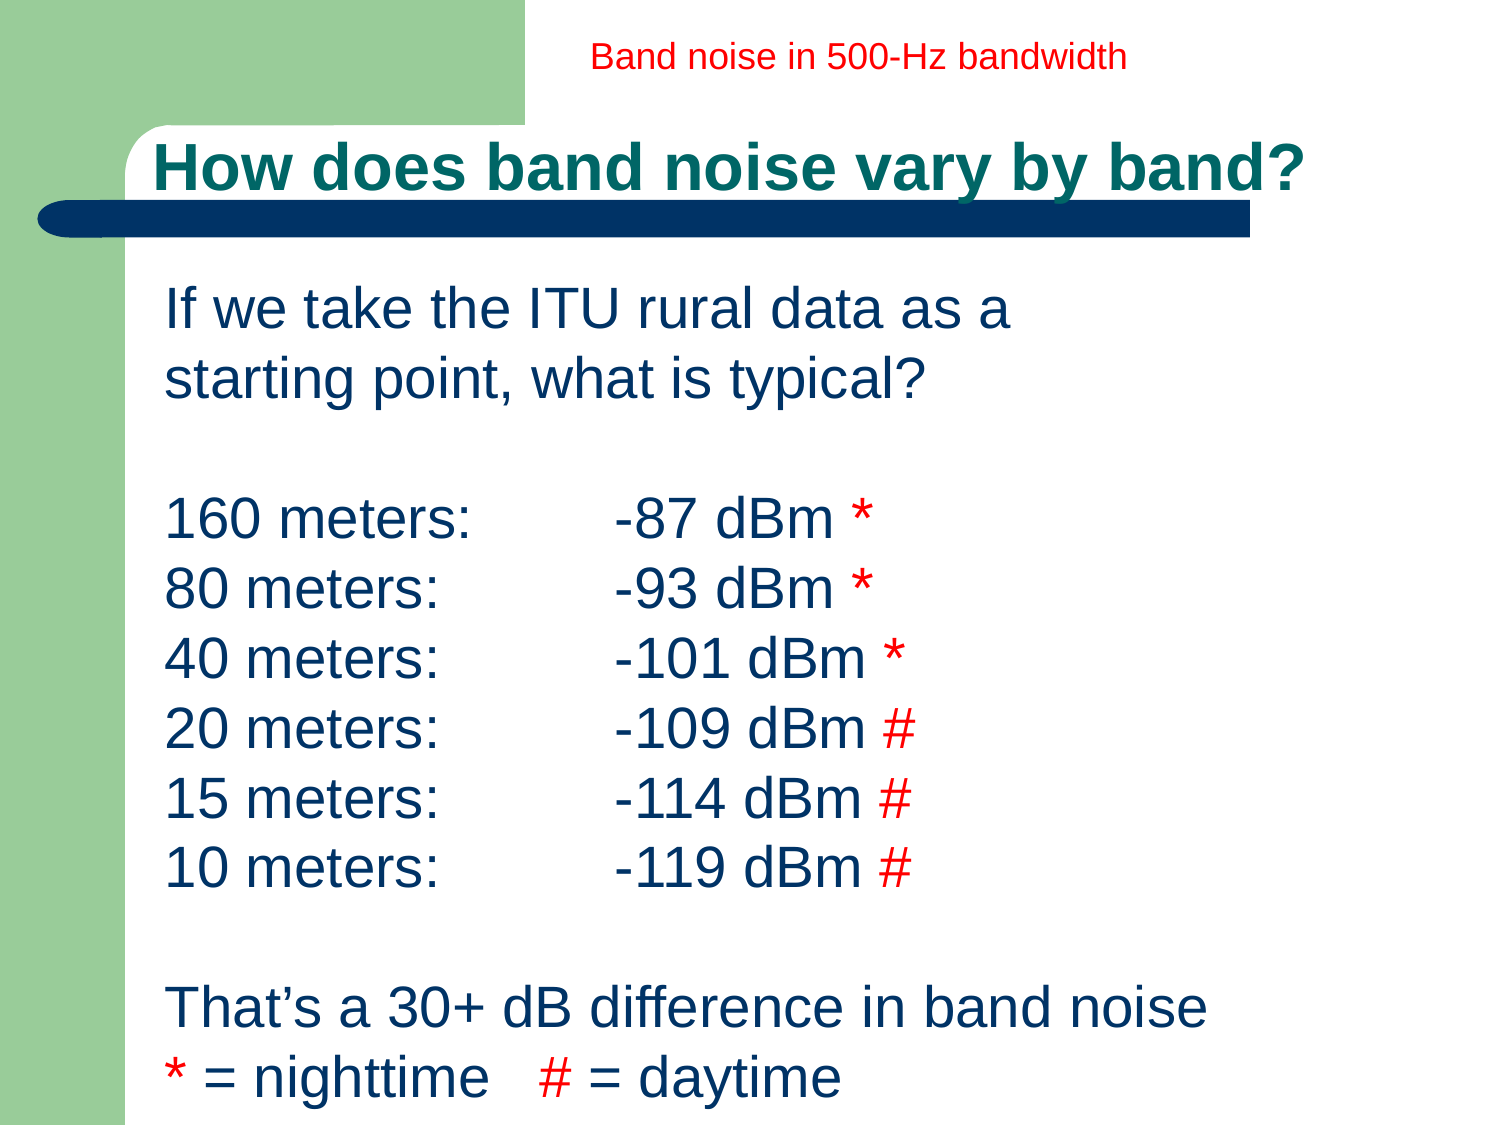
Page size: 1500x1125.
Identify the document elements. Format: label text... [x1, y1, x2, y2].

text_box Band noise in 500-Hz bandwidth [574, 24, 1175, 85]
text_box If we take the ITU rural data as a starting point, what is typical? 160 meters: -87 dBm * 80 meters: -93 dBm * 40 meters: -101 dBm * 20 meters: -109 dBm # 15 meters: -114 dBm # 10 meters: -119 dBm # That’s a 30+ dB difference in band noise * = nighttime # = daytime [150, 262, 1228, 1125]
title How does band noise vary by band? [137, 124, 1438, 213]
